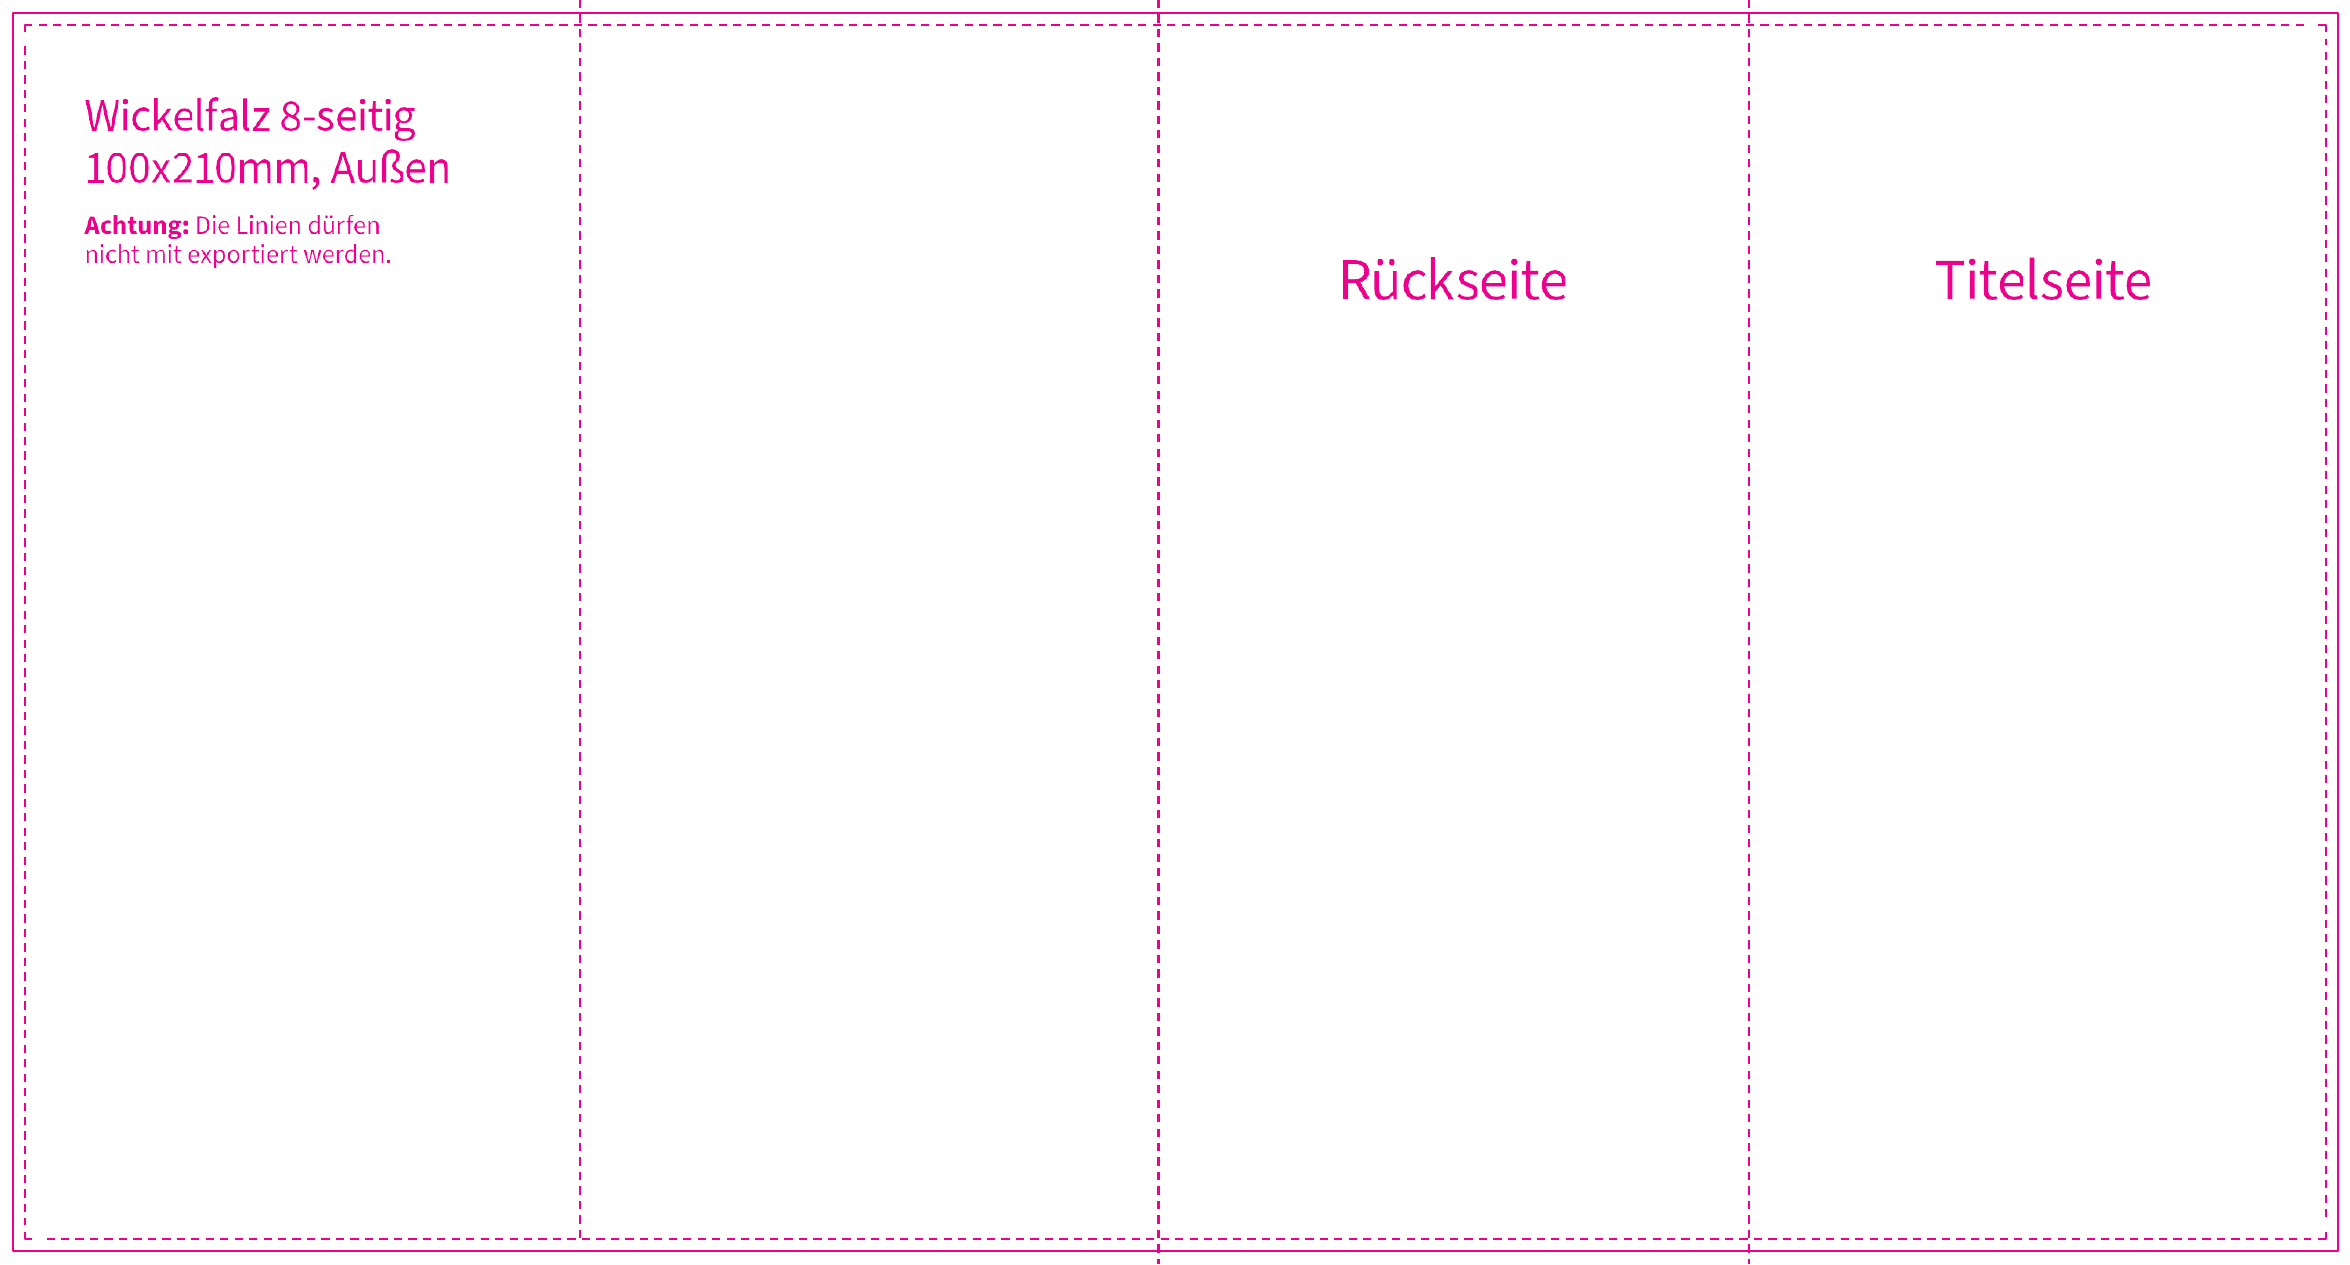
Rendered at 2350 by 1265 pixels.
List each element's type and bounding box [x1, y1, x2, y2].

text_box [24, 24, 32, 32]
text_box [24, 1231, 32, 1240]
text_box [1342, 257, 1566, 300]
text_box [2318, 24, 2326, 32]
text_box [1935, 257, 2151, 300]
text_box [330, 149, 449, 184]
text_box [84, 215, 390, 268]
text_box [2318, 1231, 2326, 1240]
text_box [85, 97, 270, 132]
text_box [87, 152, 320, 191]
text_box [281, 98, 416, 141]
